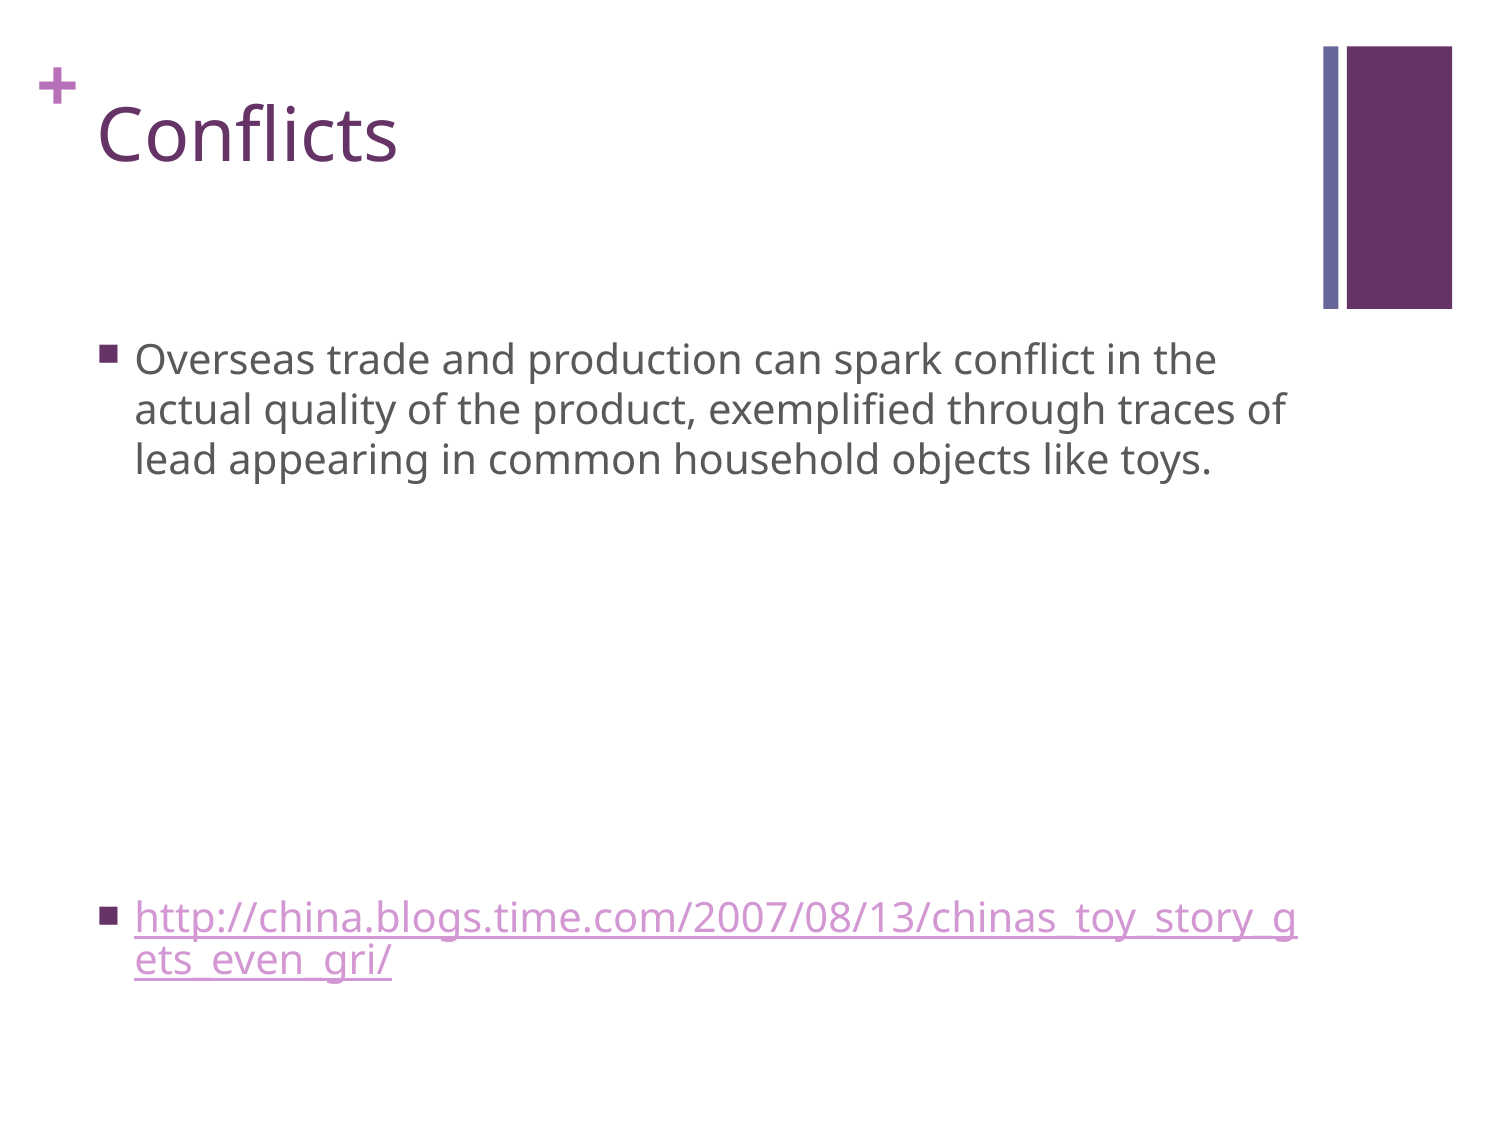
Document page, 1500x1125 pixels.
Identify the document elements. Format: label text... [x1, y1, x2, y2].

title Conflicts [81, 79, 1322, 263]
list Overseas trade and production can spark conflict in the actual quality of the product, exemplified through traces of lead appearing in common household objects like toys. http://china.blogs.time.com/2007/08/13/chinas_toy_story_gets_even_gri/ [81, 324, 1322, 1005]
